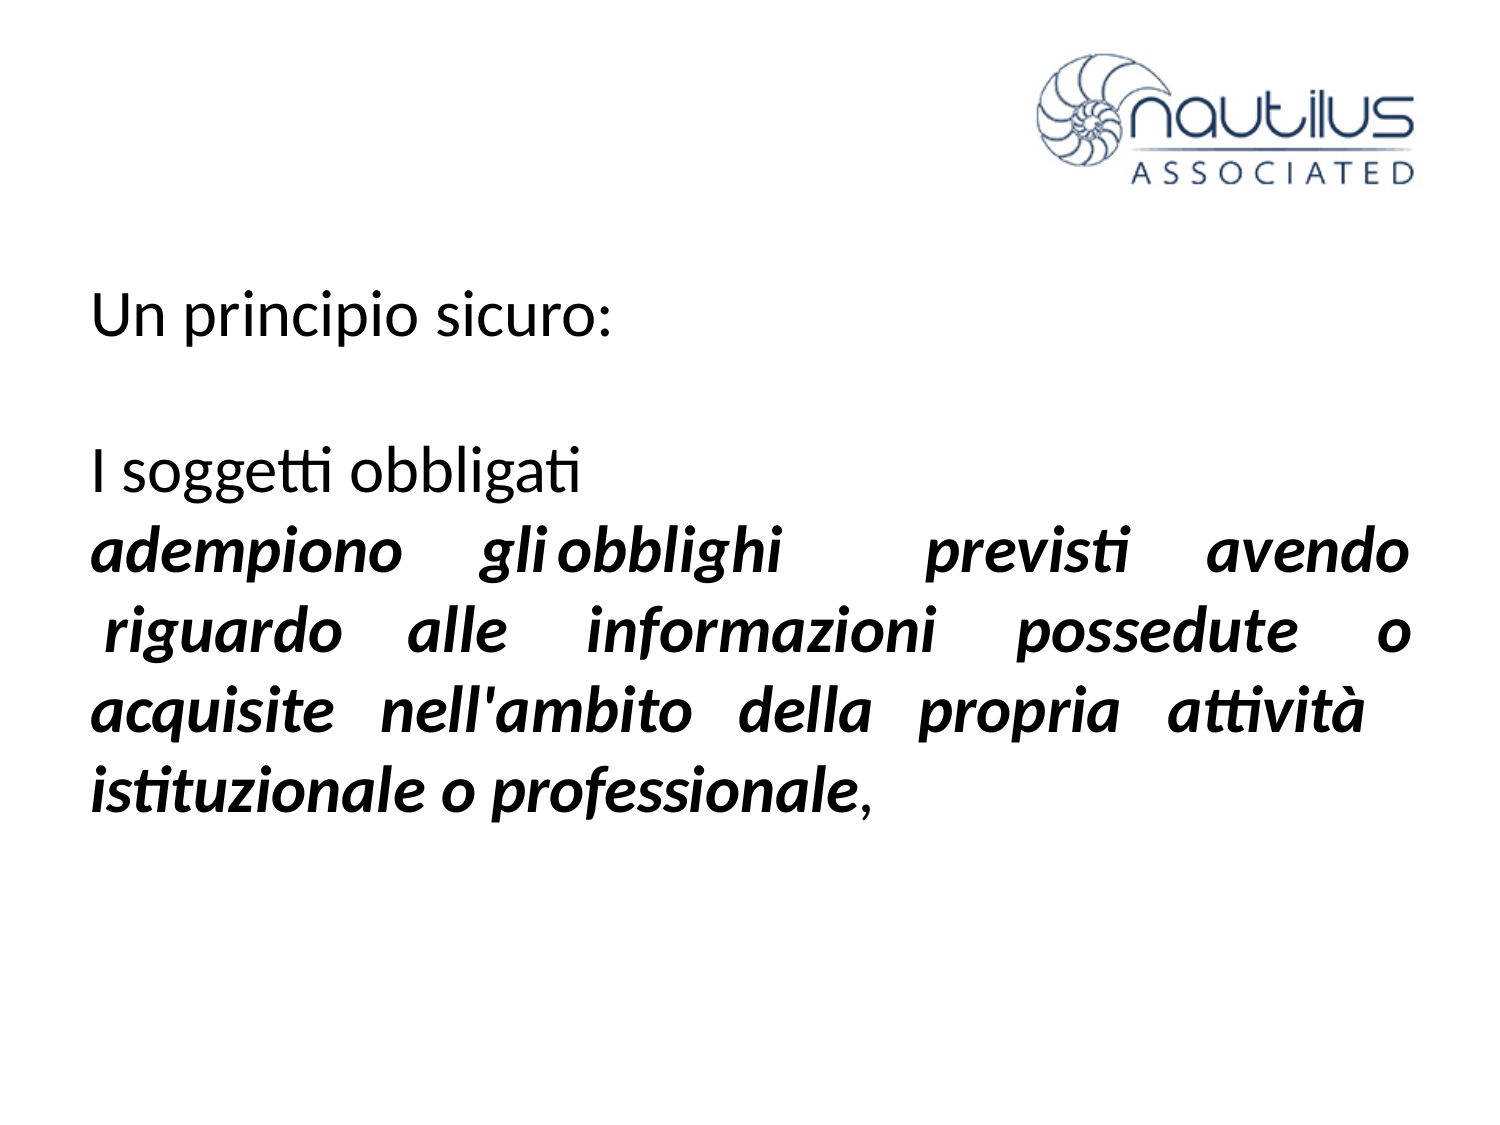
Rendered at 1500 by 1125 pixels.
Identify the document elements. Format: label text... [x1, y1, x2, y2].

text_box Un principio sicuro: [87, 267, 1413, 351]
text_box gli obblighi alle [405, 423, 968, 663]
text_box avendo [1028, 423, 1412, 583]
text_box previsti [968, 503, 1028, 583]
picture [998, 40, 1467, 200]
text_box acquisite nell'ambito della propria attività istituzionale o professionale, [87, 663, 1413, 826]
text_box adempiono riguardo [87, 503, 405, 663]
text_box I soggetti obbligati [87, 423, 405, 503]
text_box informazioni possedute o [584, 583, 1413, 663]
